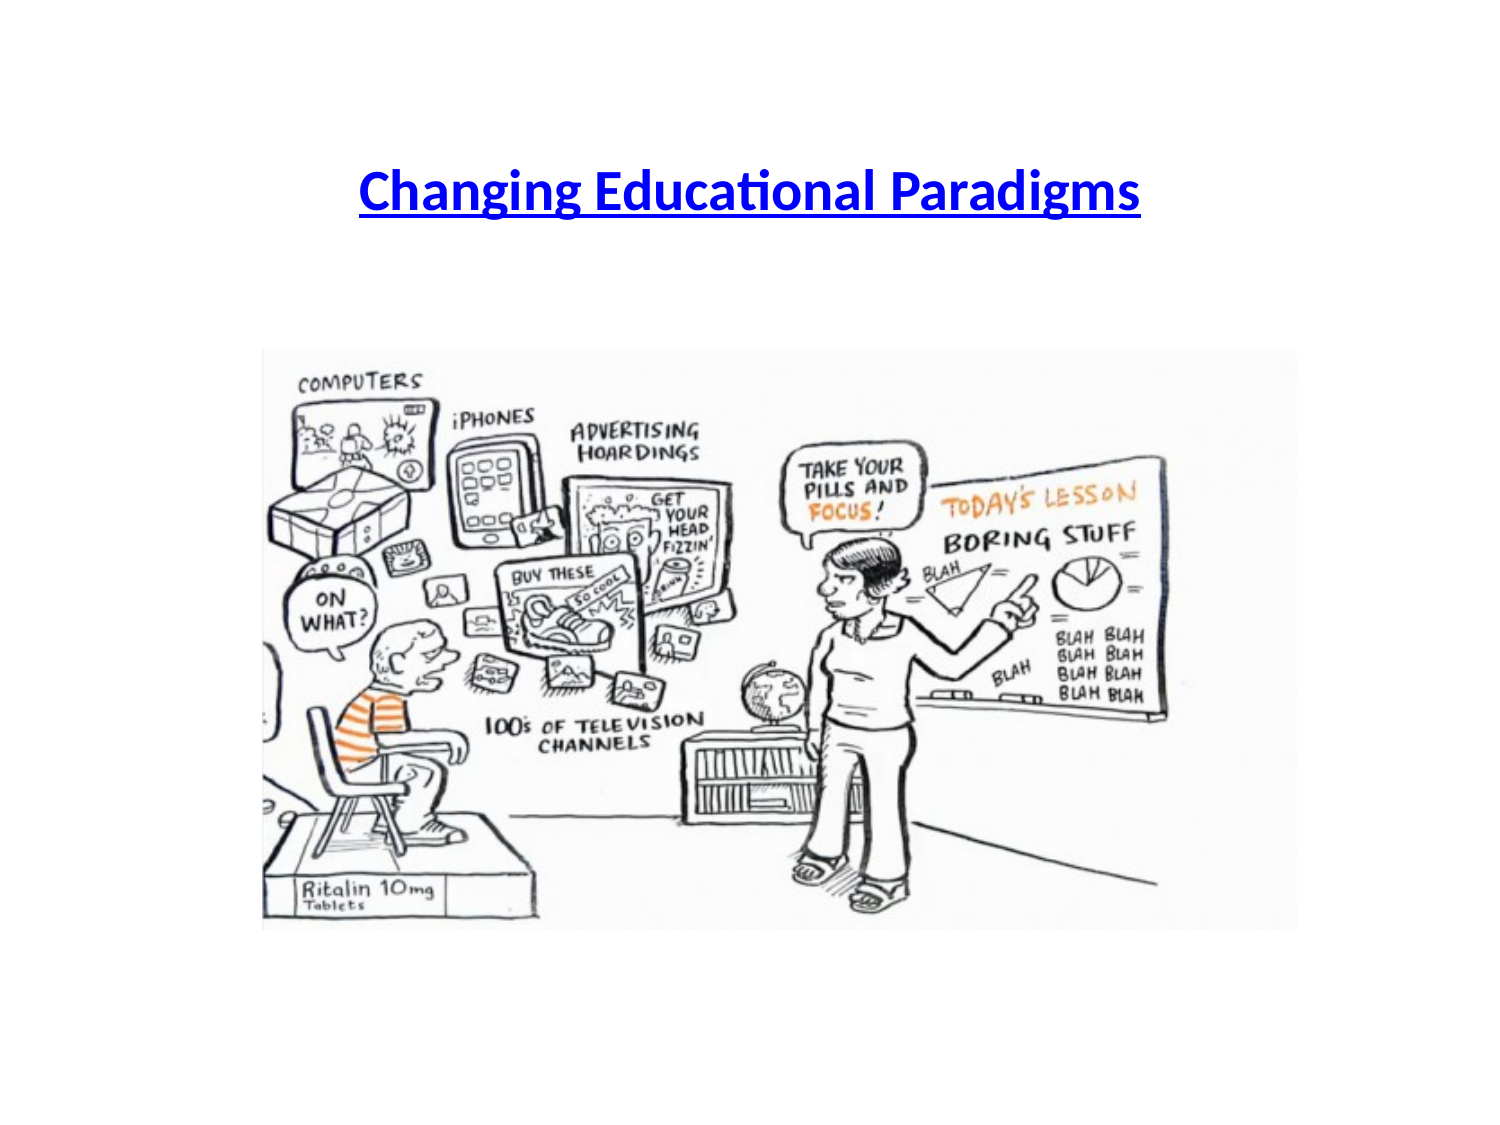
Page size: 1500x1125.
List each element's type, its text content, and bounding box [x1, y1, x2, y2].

text_box Changing Educational Paradigms [0, 74, 1500, 370]
picture [262, 349, 1297, 930]
